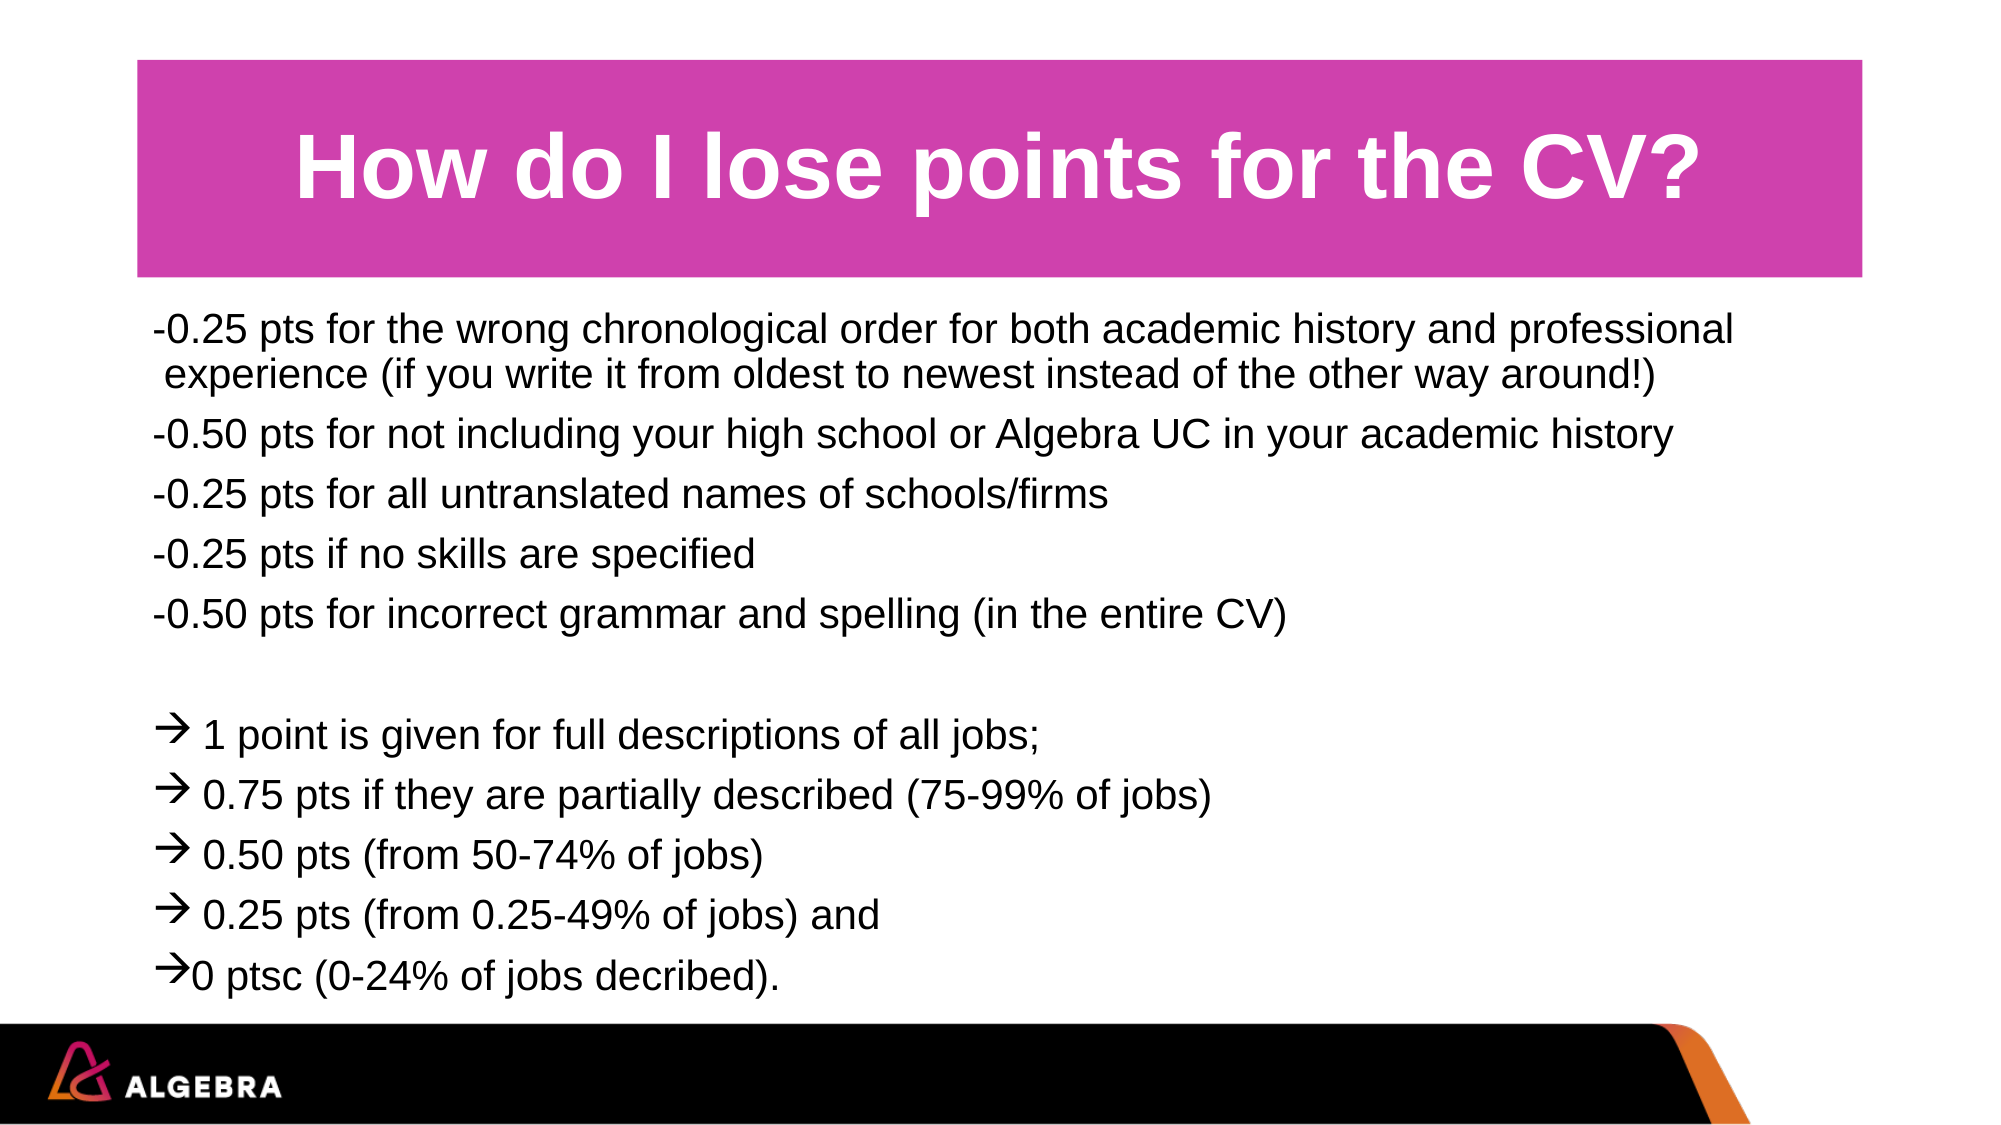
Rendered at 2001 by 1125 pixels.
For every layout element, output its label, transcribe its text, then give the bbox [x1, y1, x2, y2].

title How do I lose points for the CV? [137, 59, 1863, 278]
list -0.25 pts for the wrong chronological order for both academic history and professional experience (if you write it from oldest to newest instead of the other way around!) -0.50 pts for not including your high school or Algebra UC in your academic history -0.25 pts for all untranslated names of schools/firms -0.25 pts if no skills are specified -0.50 pts for incorrect grammar and spelling (in the entire CV) 1 point is given for full descriptions of all jobs; 0.75 pts if they are partially described (75-99% of jobs) 0.50 pts (from 50-74% of jobs) 0.25 pts (from 0.25-49% of jobs) and 0 ptsc (0-24% of jobs decribed). [137, 299, 1863, 1014]
picture [0, 1023, 1958, 1125]
